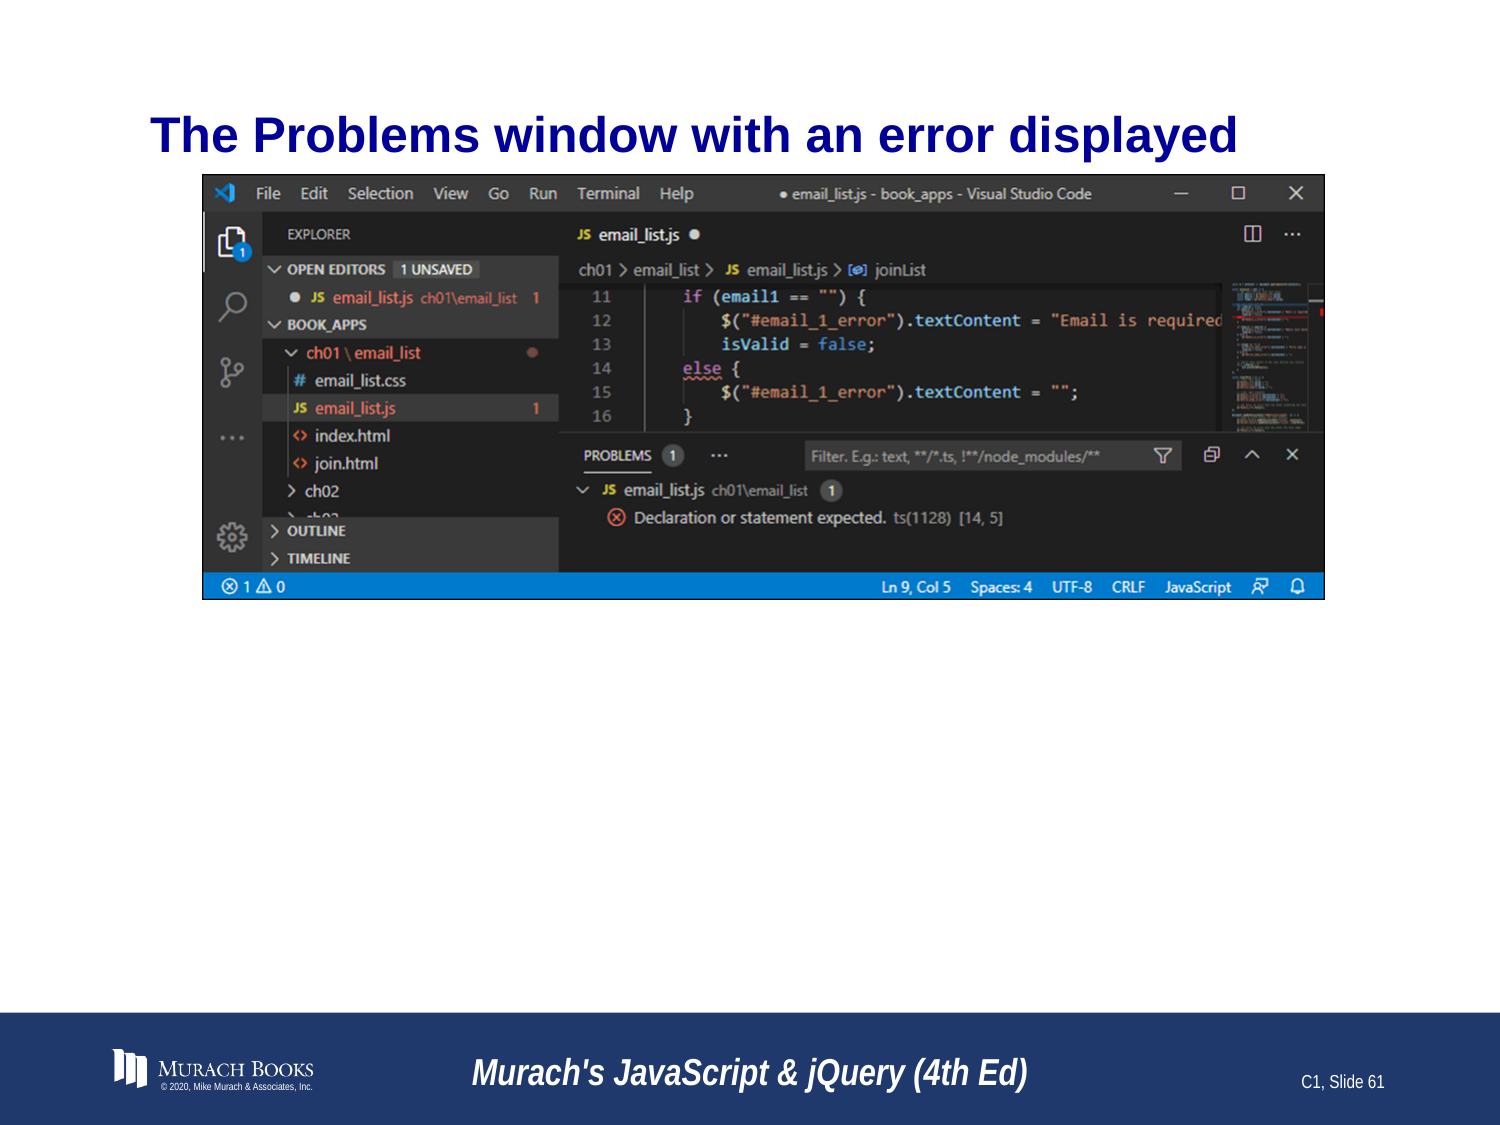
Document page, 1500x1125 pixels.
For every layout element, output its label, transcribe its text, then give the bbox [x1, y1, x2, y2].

slide_number C1, Slide 61 [1087, 1025, 1400, 1100]
title The Problems window with an error displayed [150, 102, 1350, 164]
footer © 2020, Mike Murach & Associates, Inc. [12, 1025, 463, 1100]
slide_number Murach's JavaScript & jQuery (4th Ed) [463, 1025, 1050, 1100]
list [202, 174, 1326, 601]
